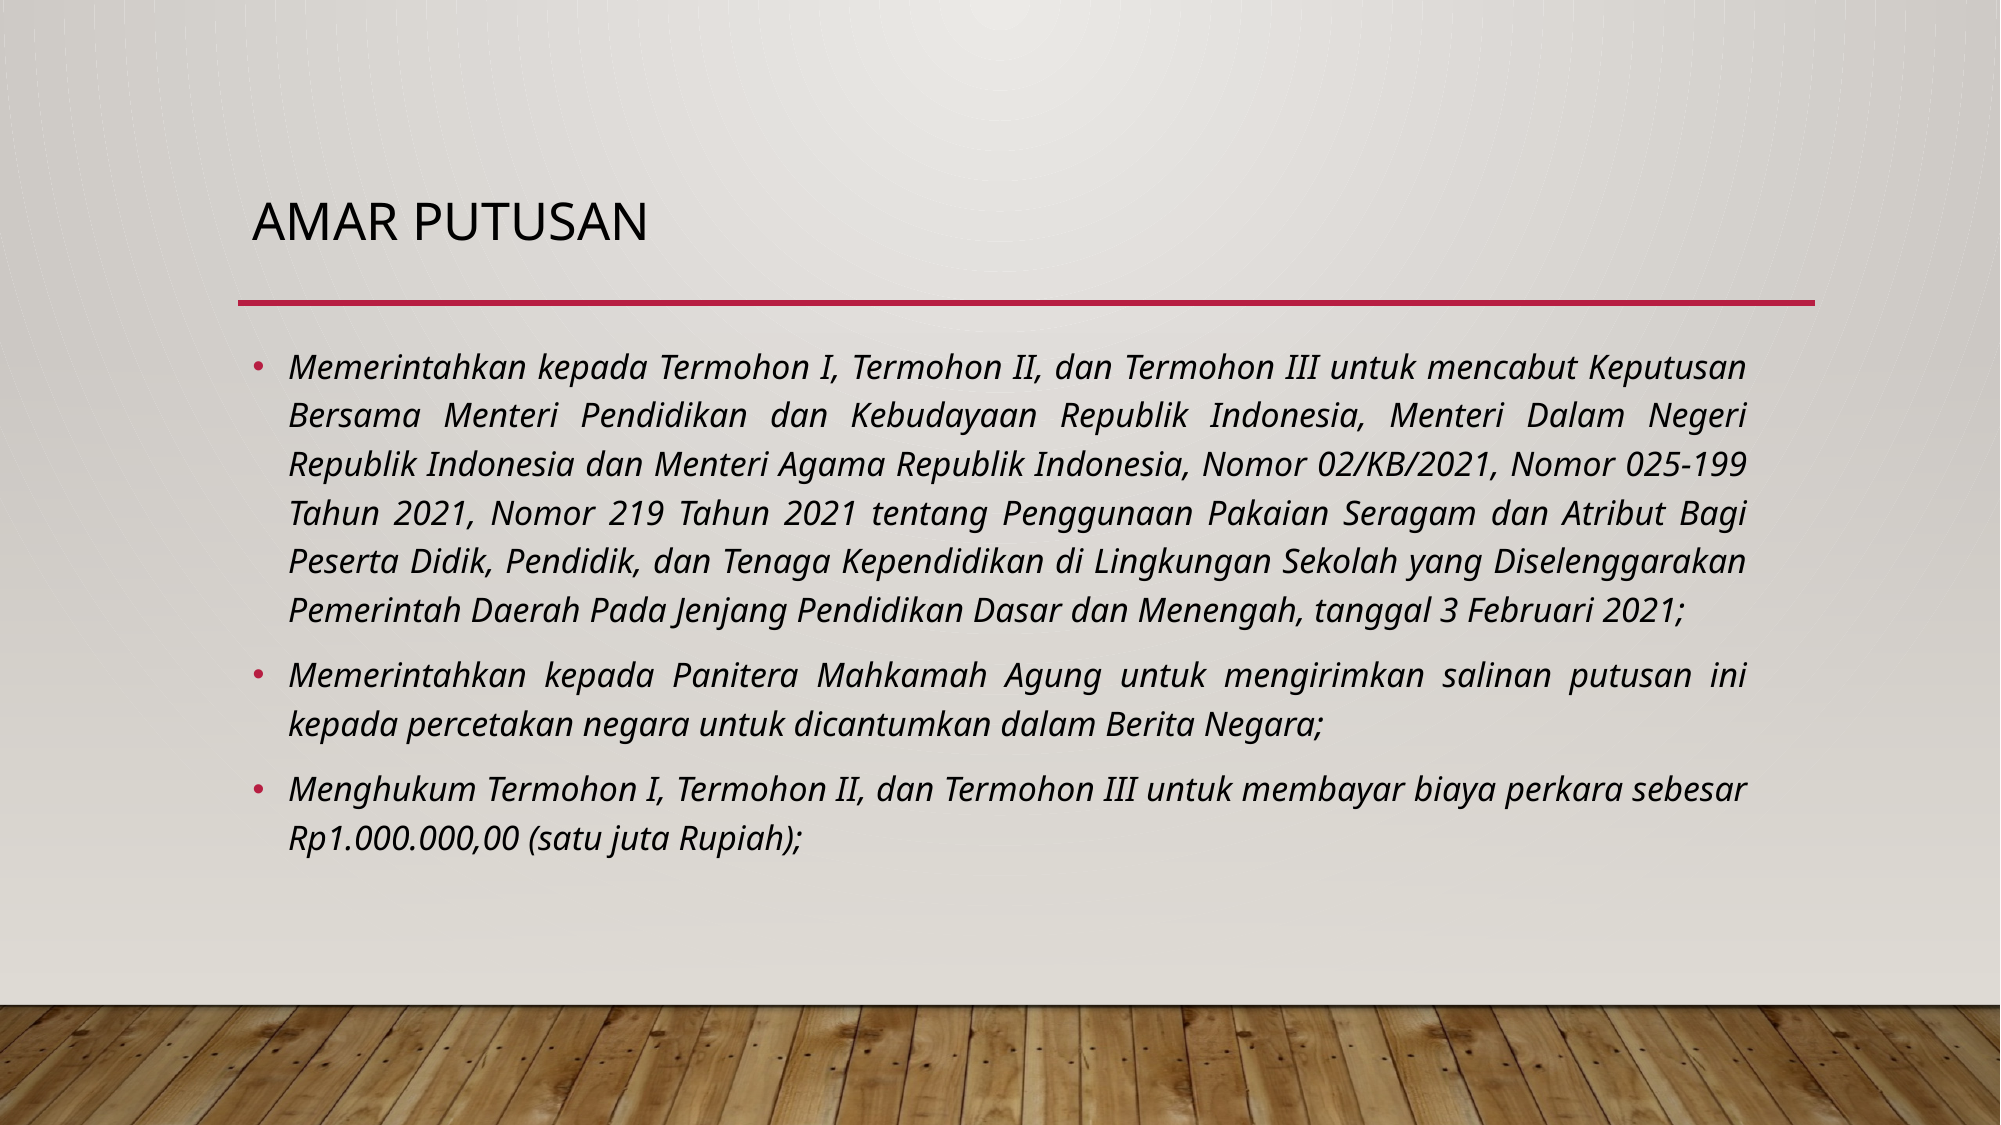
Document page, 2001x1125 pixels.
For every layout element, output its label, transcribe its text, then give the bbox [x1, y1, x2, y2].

title Amar putusan [237, 132, 1814, 306]
list Memerintahkan kepada Termohon I, Termohon II, dan Termohon III untuk mencabut Keputusan Bersama Menteri Pendidikan dan Kebudayaan Republik Indonesia, Menteri Dalam Negeri Republik Indonesia dan Menteri Agama Republik Indonesia, Nomor 02/KB/2021, Nomor 025-199 Tahun 2021, Nomor 219 Tahun 2021 tentang Penggunaan Pakaian Seragam dan Atribut Bagi Peserta Didik, Pendidik, dan Tenaga Kependidikan di Lingkungan Sekolah yang Diselenggarakan Pemerintah Daerah Pada Jenjang Pendidikan Dasar dan Menengah, tanggal 3 Februari 2021; Memerintahkan kepada Panitera Mahkamah Agung untuk mengirimkan salinan putusan ini kepada percetakan negara untuk dicantumkan dalam Berita Negara; Menghukum Termohon I, Termohon II, dan Termohon III untuk membayar biaya perkara sebesar Rp1.000.000,00 (satu juta Rupiah); [237, 329, 1763, 896]
picture [0, 1005, 2000, 1125]
